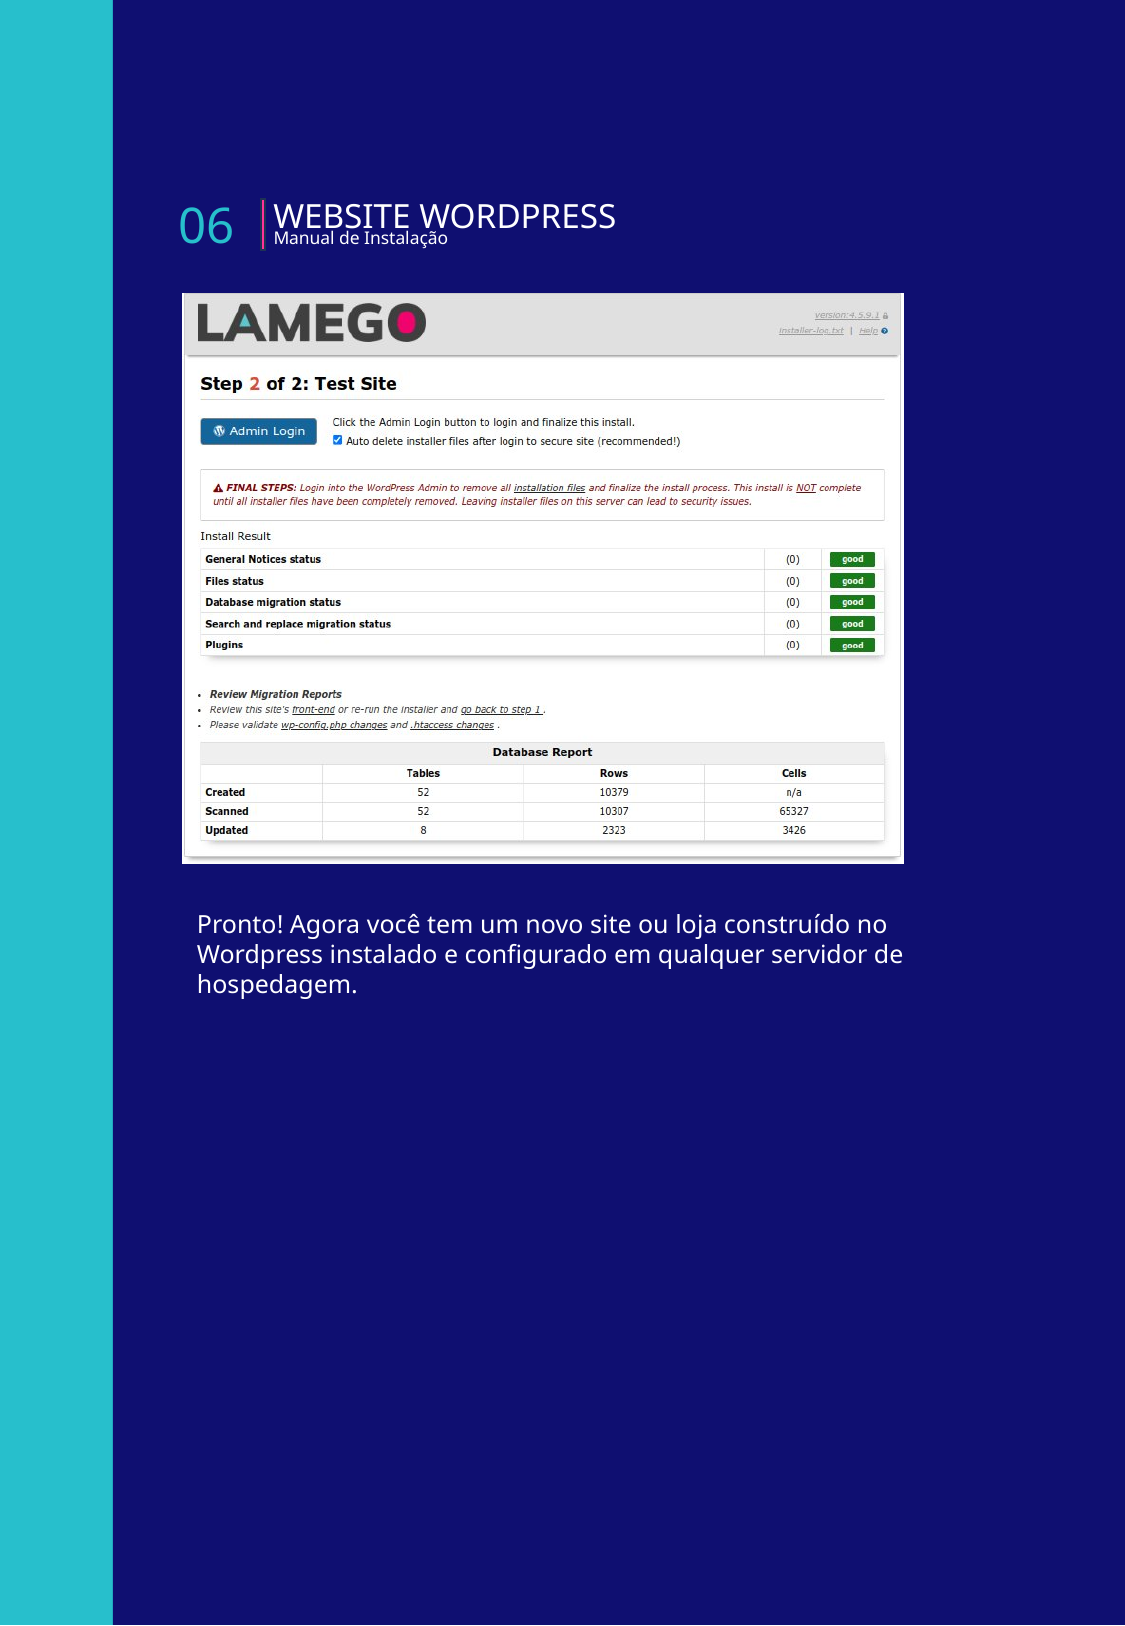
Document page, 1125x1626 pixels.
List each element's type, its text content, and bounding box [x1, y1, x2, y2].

text_box 06 [163, 187, 262, 262]
picture [182, 293, 904, 864]
text_box WEBSITE WORDPRESS [258, 187, 971, 243]
text_box [112, 0, 1125, 1625]
text_box Pronto! Agora você tem um novo site ou loja construído no Wordpress instalado e configurado em qualquer servidor de hospedagem. [182, 901, 989, 1006]
text_box Manual de Instalação [258, 219, 1065, 256]
